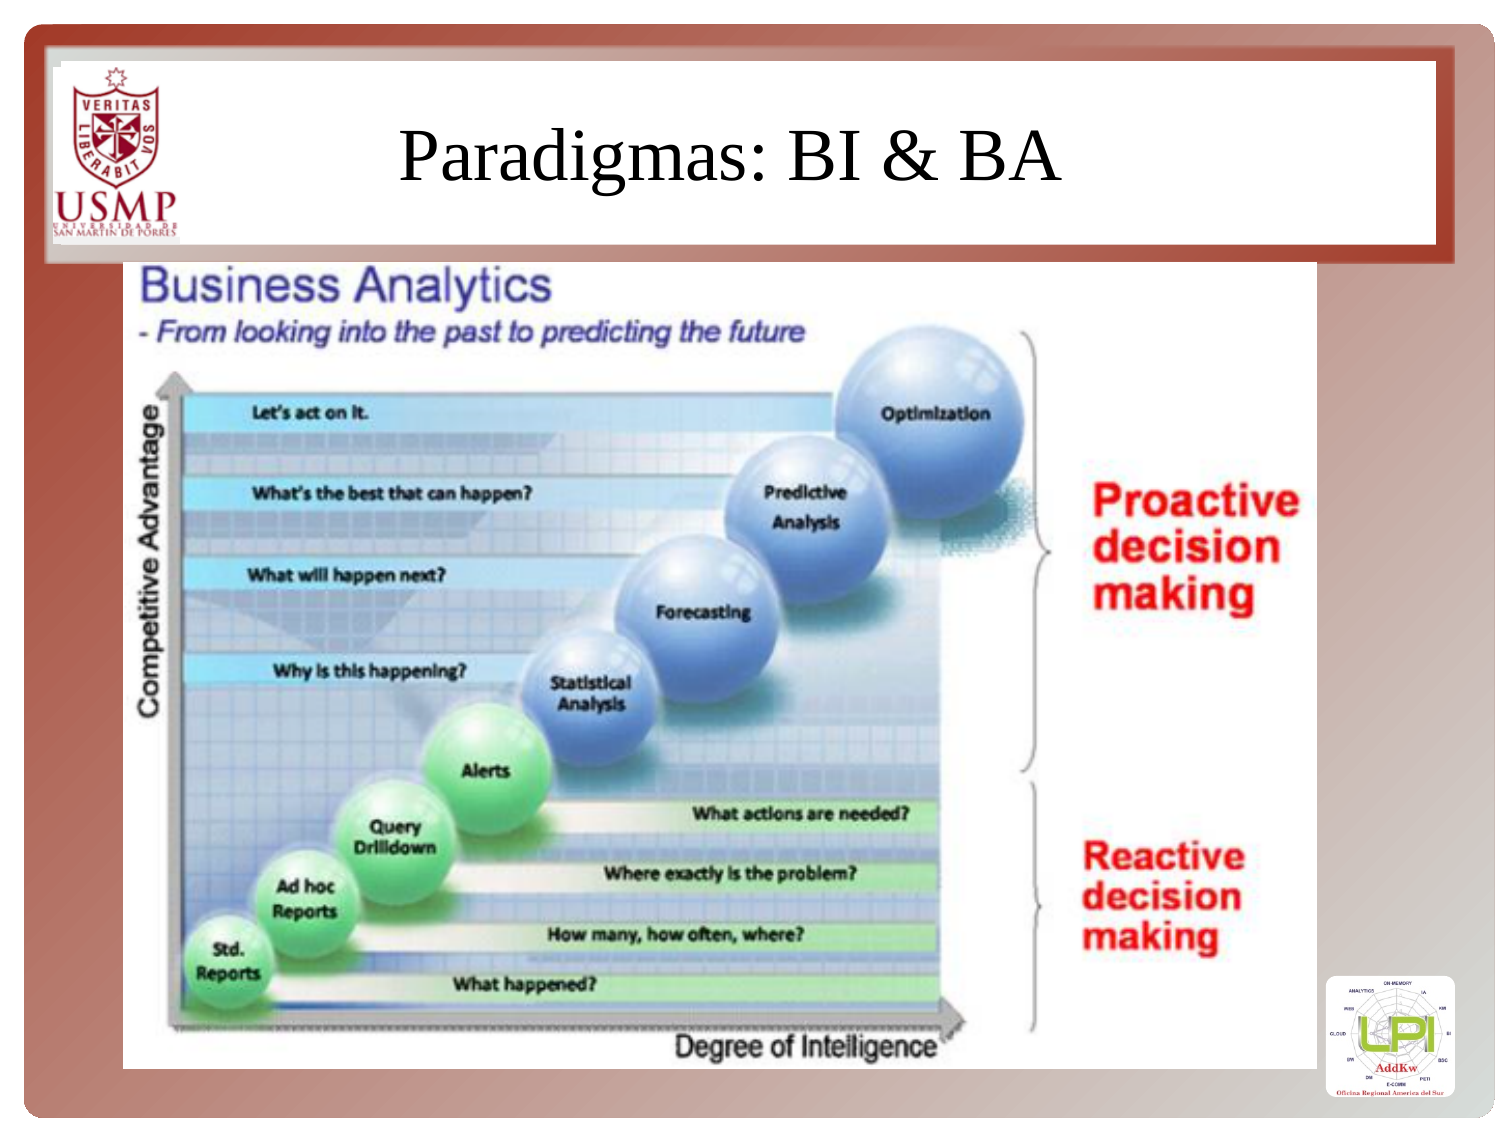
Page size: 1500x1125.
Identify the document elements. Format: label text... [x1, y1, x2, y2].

text_box Paradigmas: BI & BA [383, 98, 1168, 204]
picture [1325, 975, 1455, 1097]
picture [53, 67, 180, 244]
picture [123, 262, 1318, 1069]
